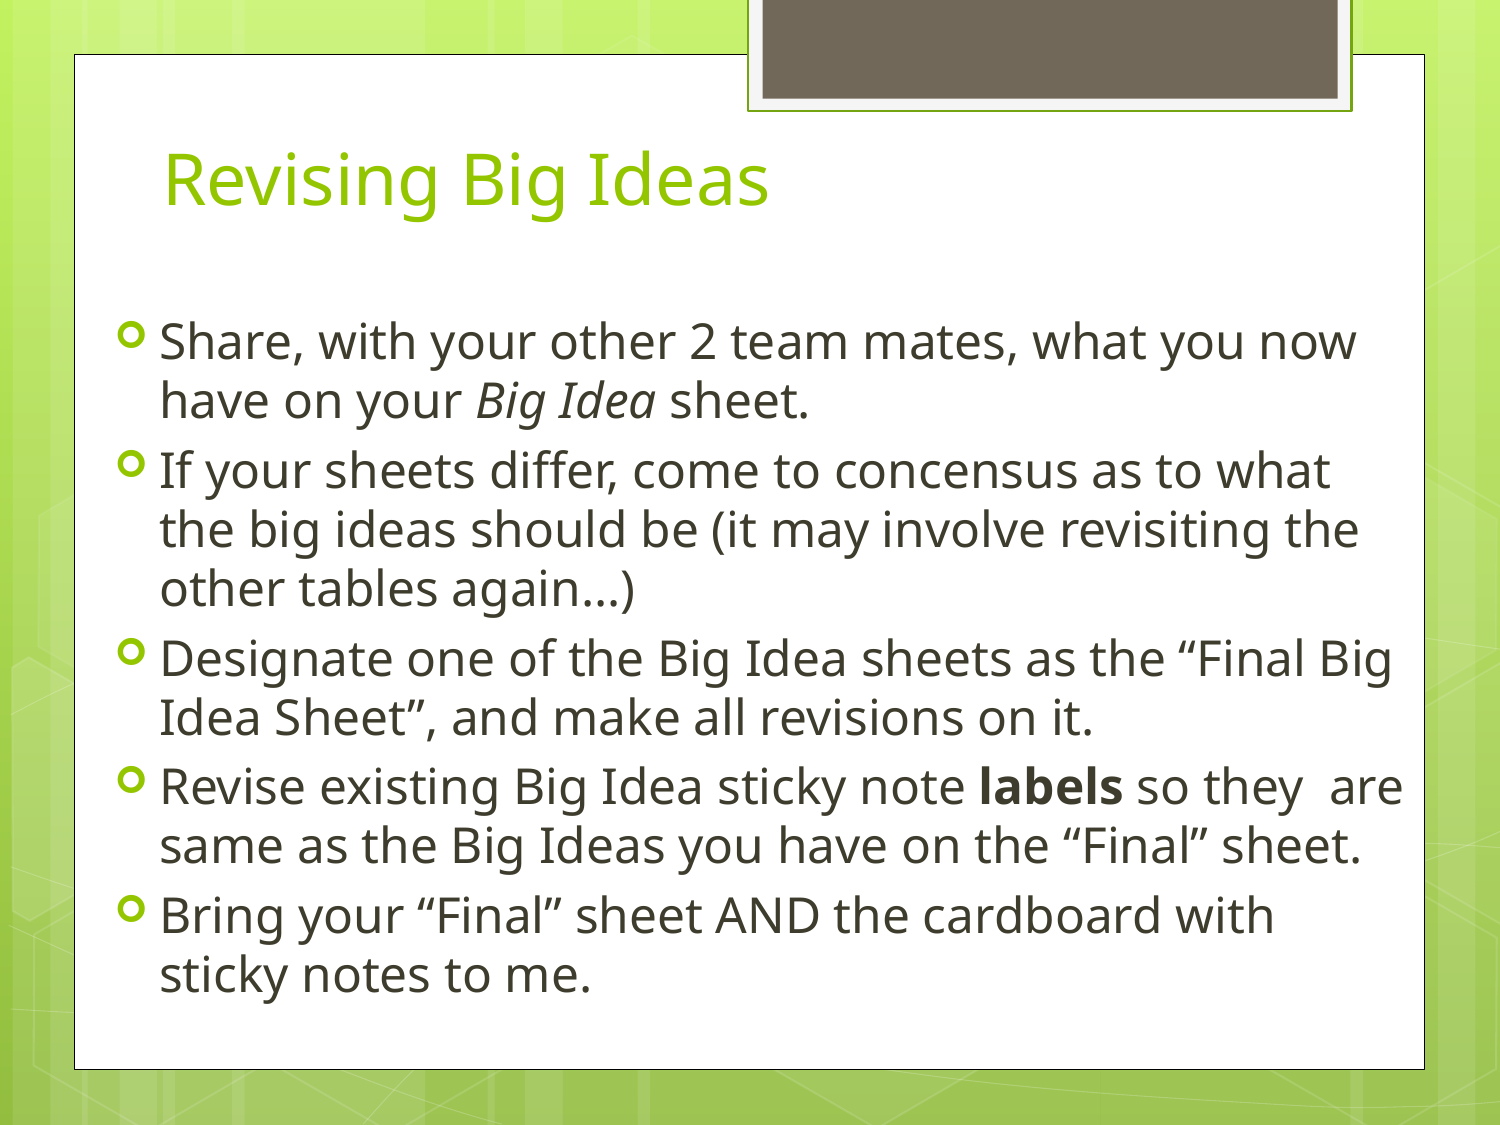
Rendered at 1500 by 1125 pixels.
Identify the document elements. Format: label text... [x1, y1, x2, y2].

list Share, with your other 2 team mates, what you now have on your Big Idea sheet. If your sheets differ, come to concensus as to what the big ideas should be (it may involve revisiting the other tables again…) Designate one of the Big Idea sheets as the “Final Big Idea Sheet”, and make all revisions on it. Revise existing Big Idea sticky note labels so they are same as the Big Ideas you have on the “Final” sheet. Bring your “Final” sheet AND the cardboard with sticky notes to me. [88, 302, 1424, 1071]
title Revising Big Ideas [147, 125, 1300, 302]
